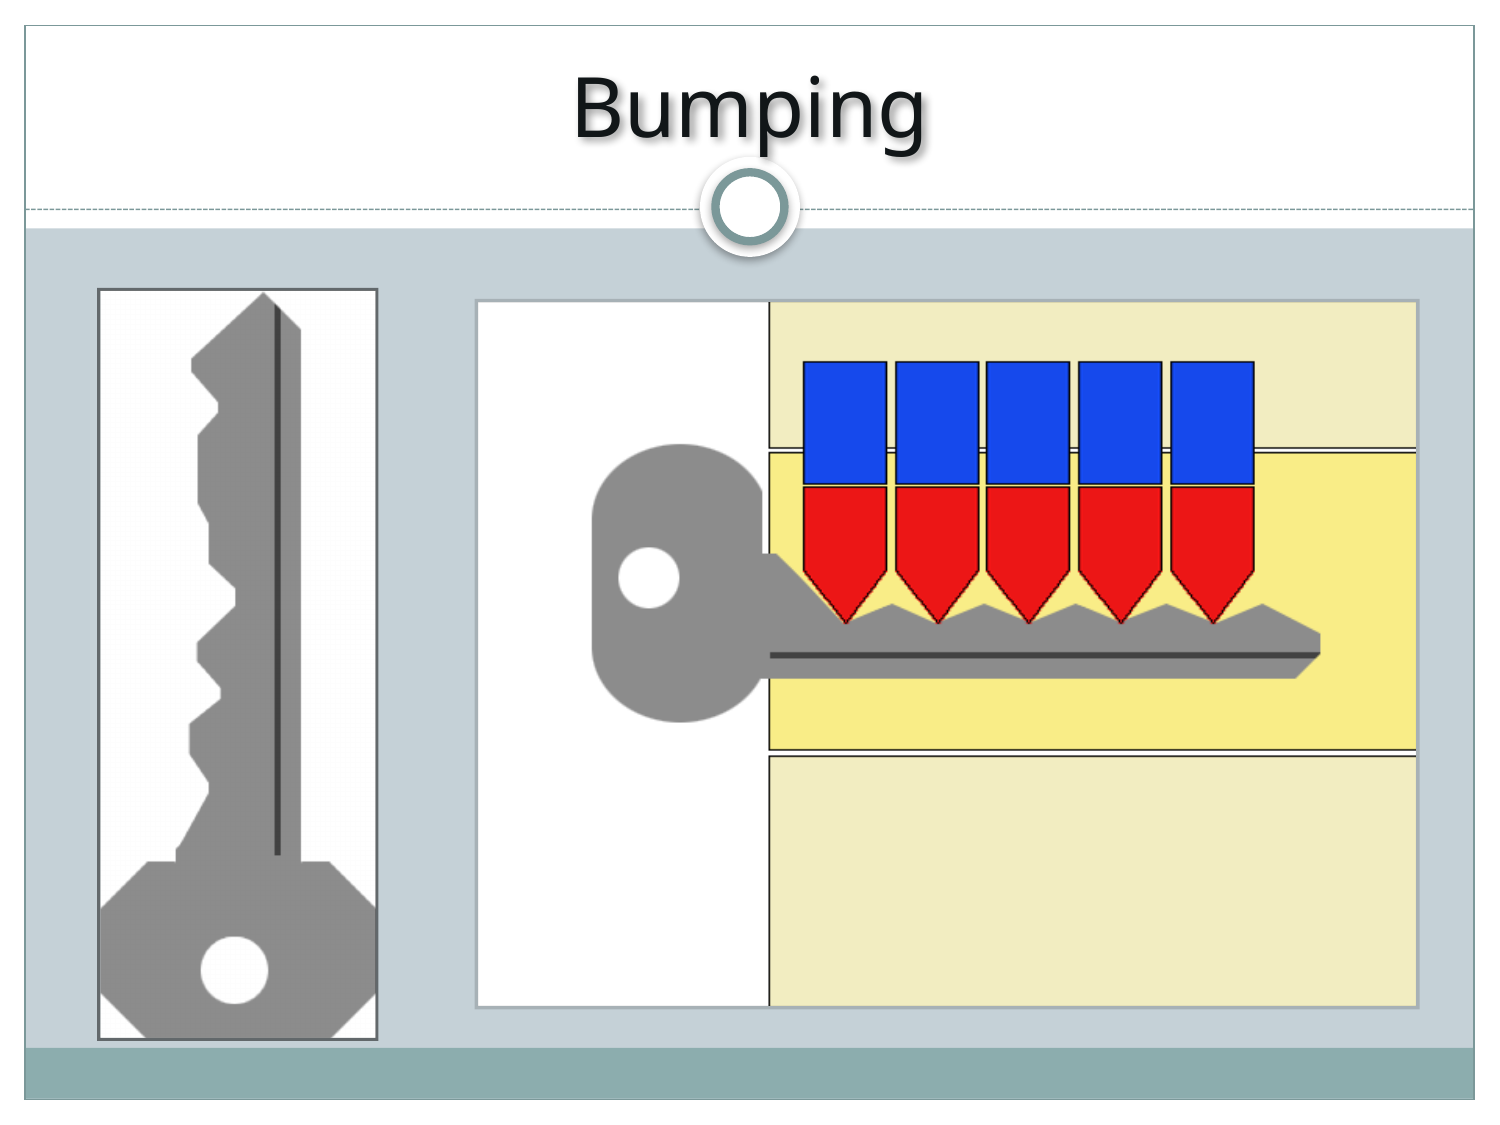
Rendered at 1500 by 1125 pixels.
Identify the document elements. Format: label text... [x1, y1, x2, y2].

title Bumping [49, 37, 1450, 162]
picture [0, 291, 1417, 1037]
